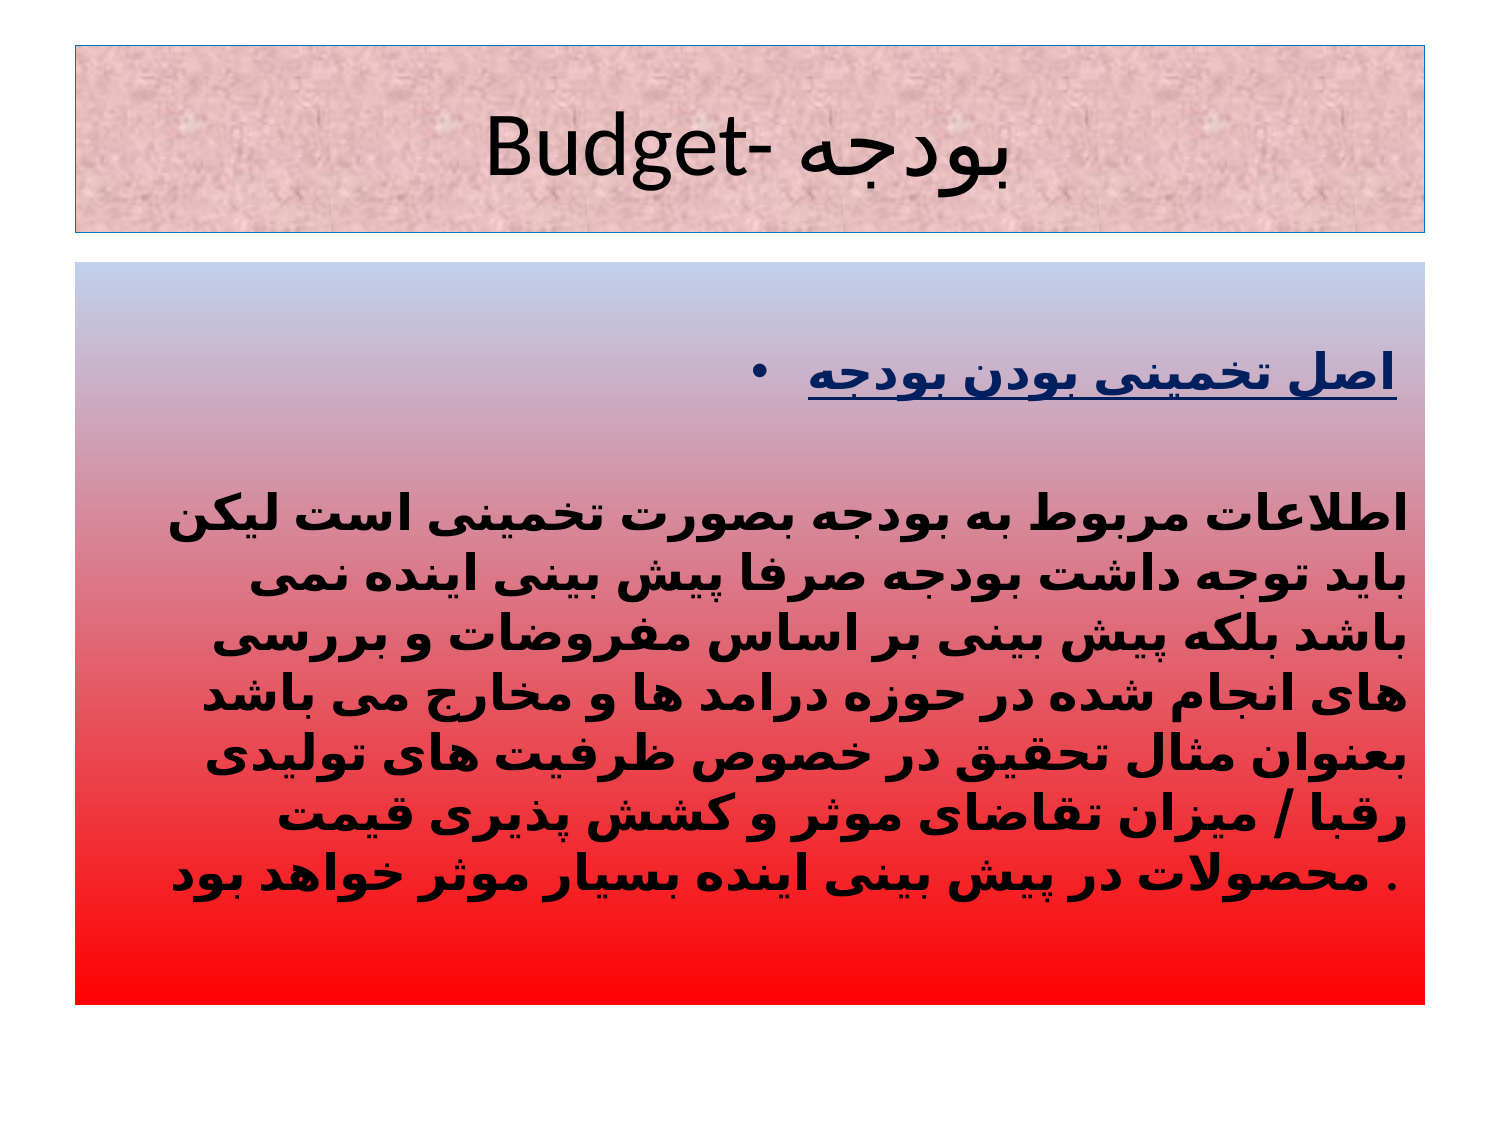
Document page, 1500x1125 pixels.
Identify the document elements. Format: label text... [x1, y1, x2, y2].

list اصل تخمینی بودن بودجه اطلاعات مربوط به بودجه بصورت تخمینی است لیکن باید توجه داشت بودجه صرفا پیش بینی اینده نمی باشد بلکه پیش بینی بر اساس مفروضات و بررسی های انجام شده در حوزه درامد ها و مخارج می باشد بعنوان مثال تحقیق در خصوص ظرفیت های تولیدی رقبا / میزان تقاضای موثر و کشش پذیری قیمت محصولات در پیش بینی اینده بسیار موثر خواهد بود . [75, 262, 1425, 1005]
title Budget- بودجه [75, 45, 1425, 233]
